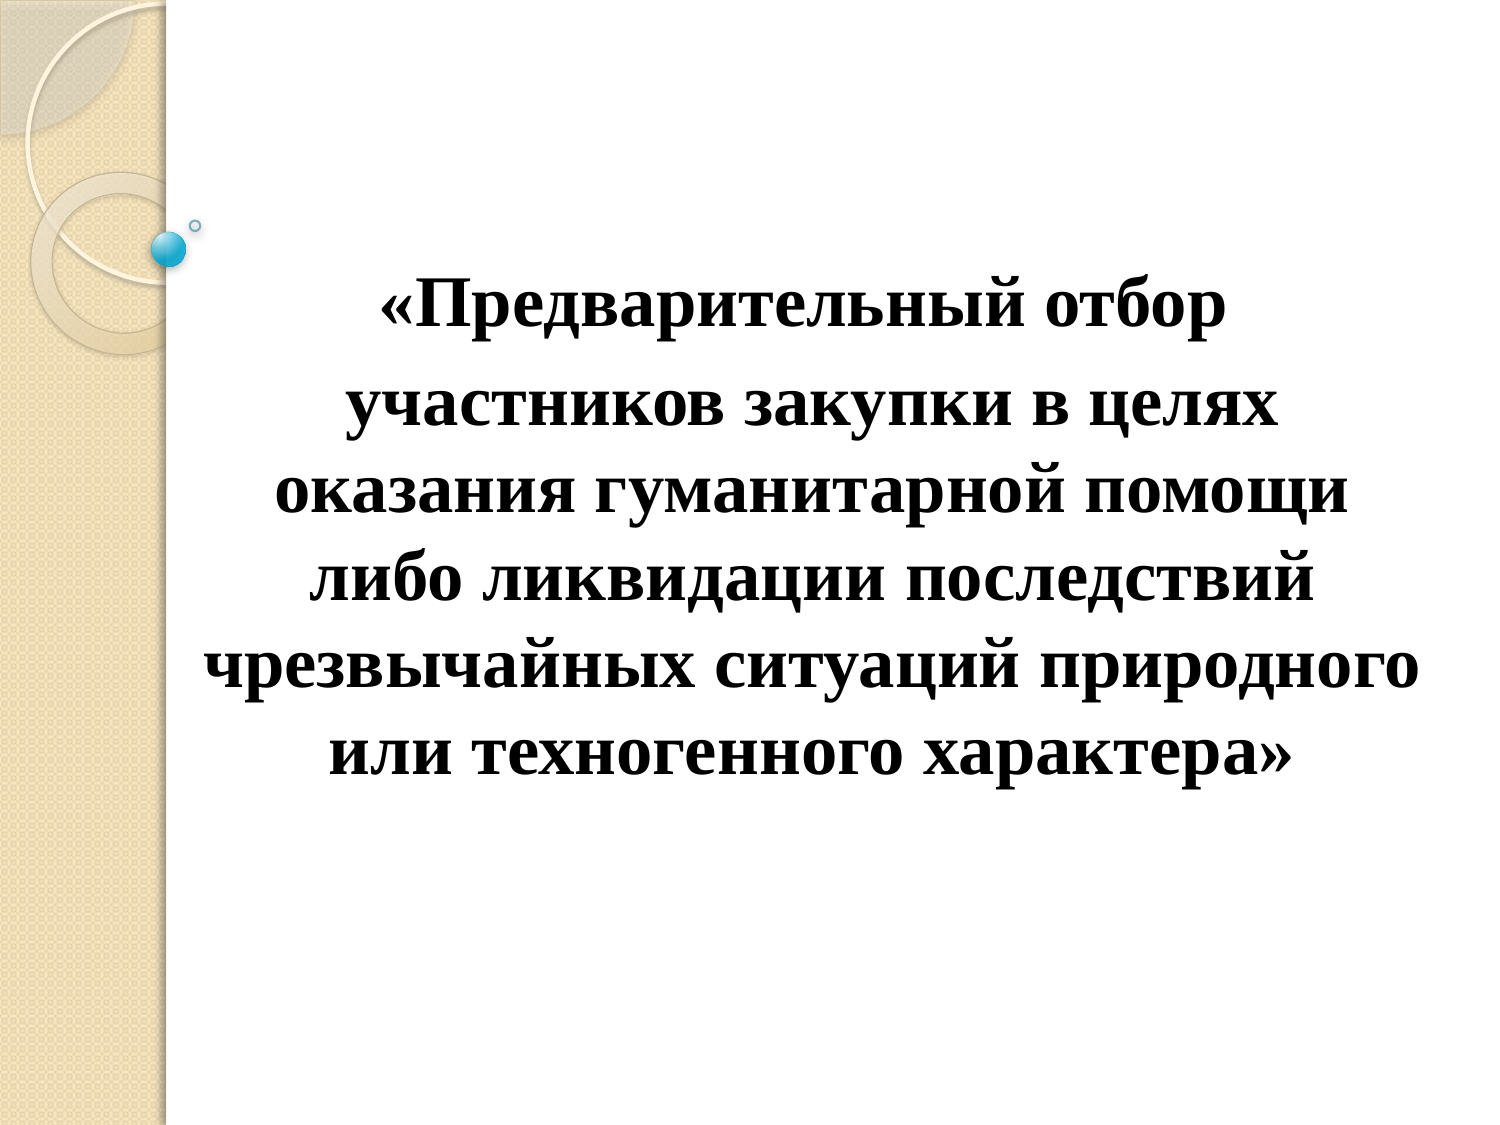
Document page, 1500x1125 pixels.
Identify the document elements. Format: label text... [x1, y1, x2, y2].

subtitle «Предварительный отбор участников закупки в целях оказания гуманитарной помощи либо ликвидации последствий чрезвычайных ситуаций природного или техногенного характера» [175, 93, 1446, 862]
